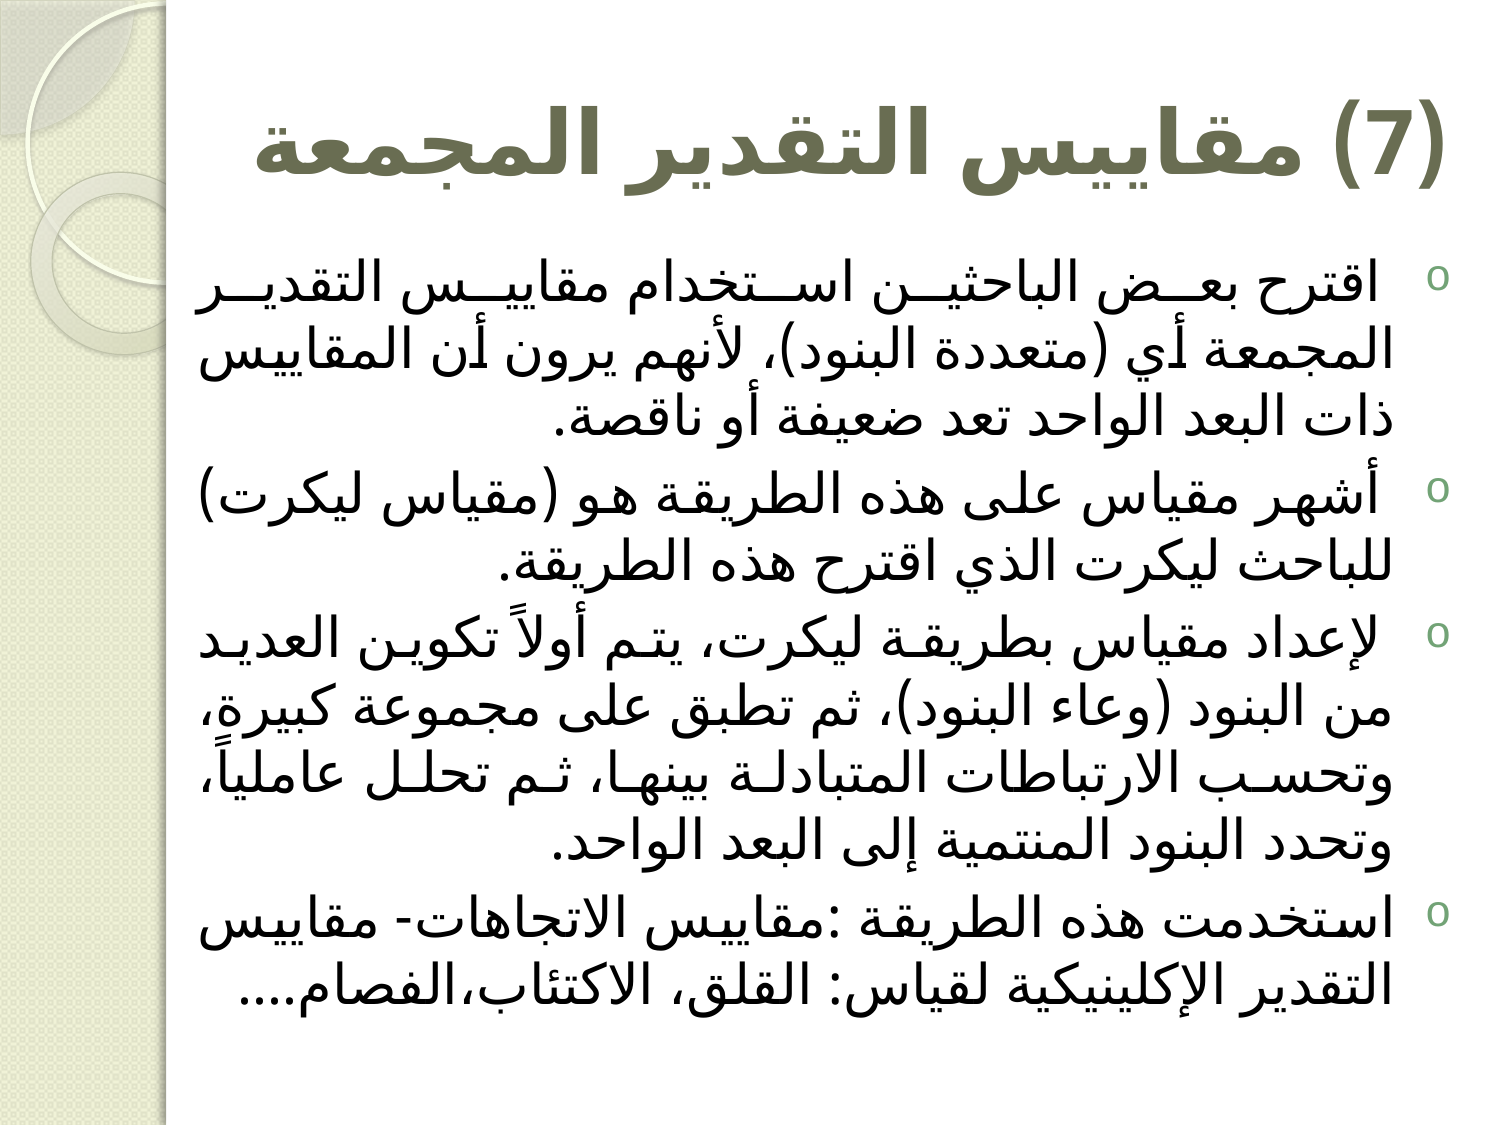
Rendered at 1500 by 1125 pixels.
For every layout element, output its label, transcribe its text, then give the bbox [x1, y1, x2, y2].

list اقترح بعض الباحثين استخدام مقاييس التقدير المجمعة أي (متعددة البنود)، لأنهم يرون أن المقاييس ذات البعد الواحد تعد ضعيفة أو ناقصة. أشهر مقياس على هذه الطريقة هو (مقياس ليكرت) للباحث ليكرت الذي اقترح هذه الطريقة. لإعداد مقياس بطريقة ليكرت، يتم أولاً تكوين العديد من البنود (وعاء البنود)، ثم تطبق على مجموعة كبيرة، وتحسب الارتباطات المتبادلة بينها، ثم تحلل عاملياً، وتحدد البنود المنتمية إلى البعد الواحد. استخدمت هذه الطريقة :مقاييس الاتجاهات- مقاييس التقدير الإكلينيكية لقياس: القلق، الاكتئاب،الفصام.... [183, 237, 1466, 1071]
title (7) مقاييس التقدير المجمعة [235, 45, 1466, 233]
